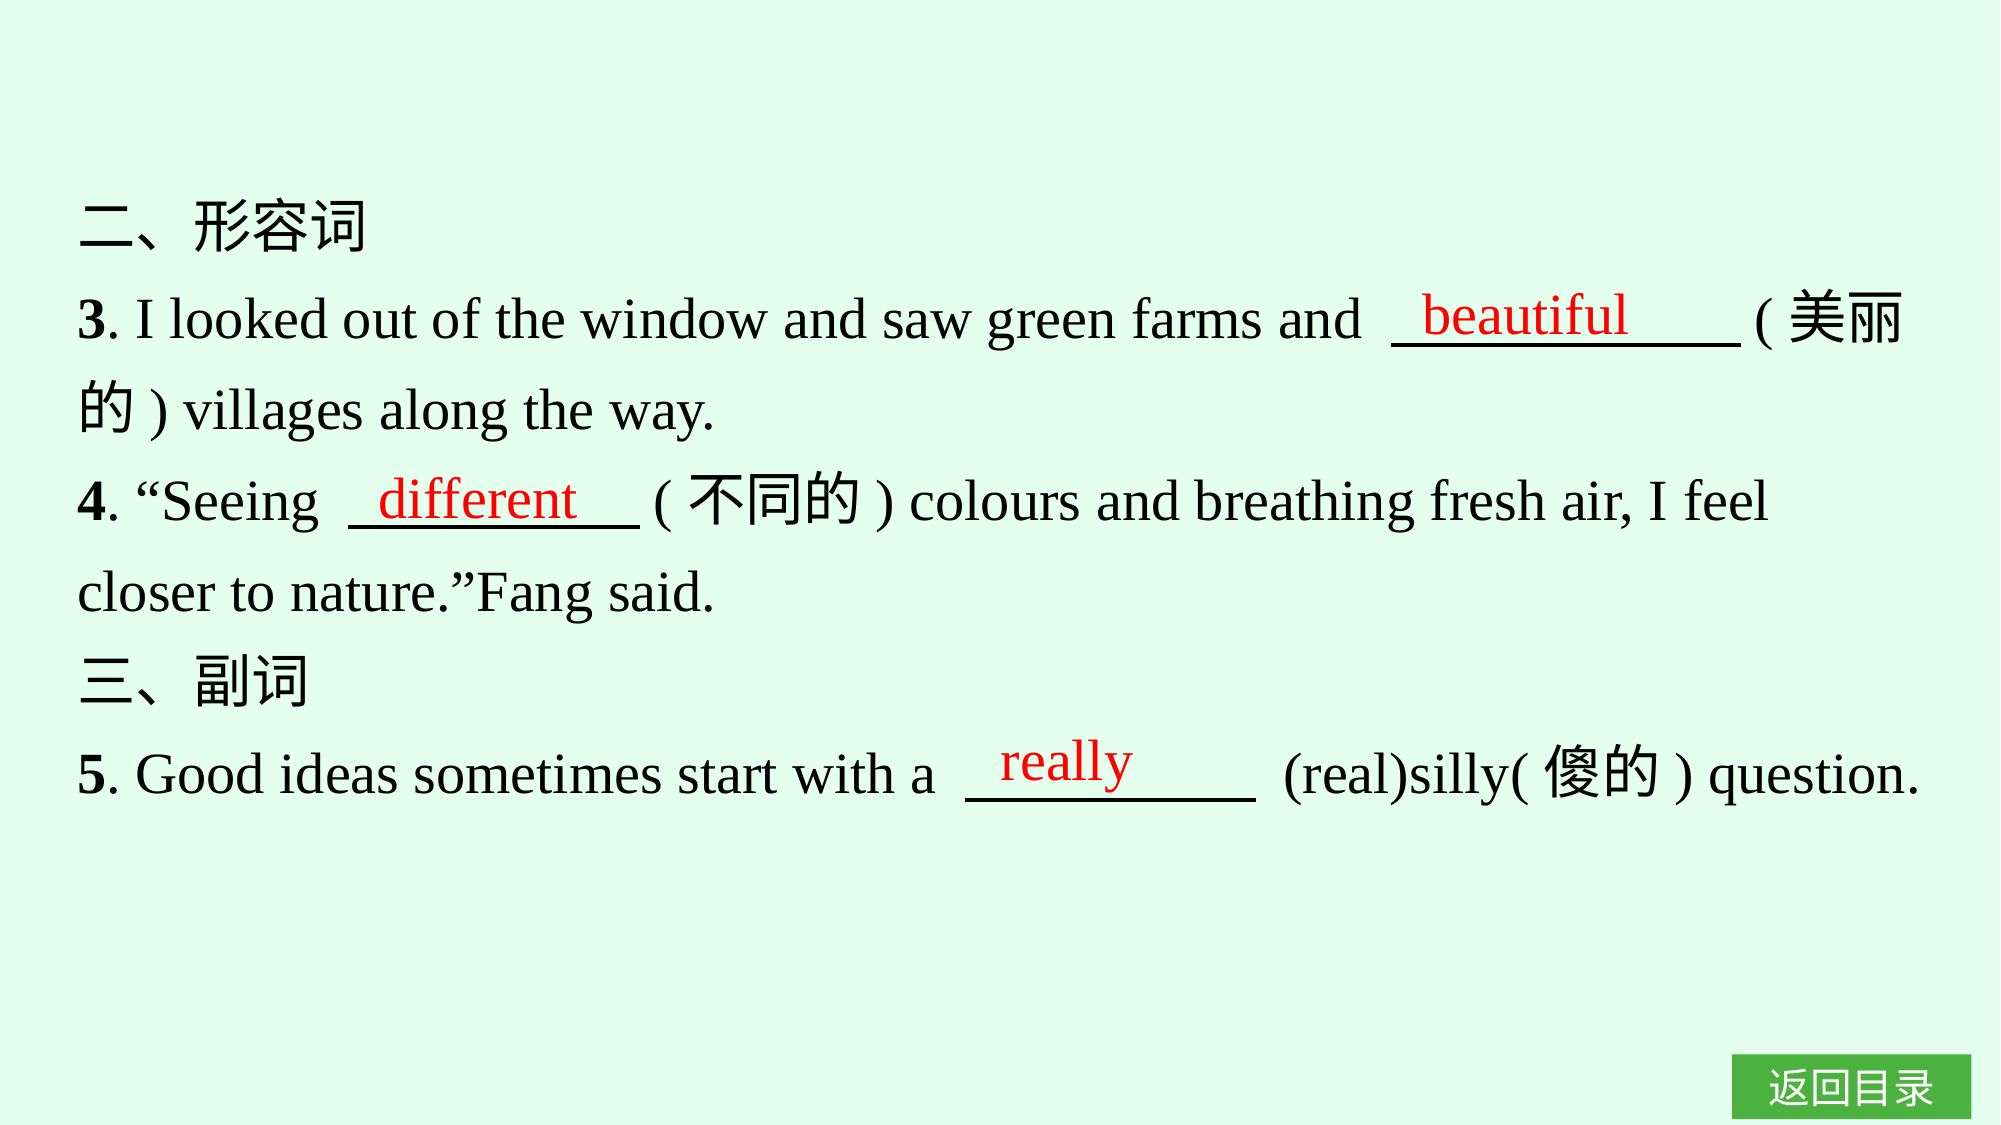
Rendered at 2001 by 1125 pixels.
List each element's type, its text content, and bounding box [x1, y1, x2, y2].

text_box different [363, 439, 593, 538]
text_box 二、形容词 3. I looked out of the window and saw green farms and (美丽的) villages along the way. 4. “Seeing (不同的) colours and breathing fresh air, I feel closer to nature.”Fang said. 三、副词 5. Good ideas sometimes start with a (real)silly(傻的) question. [62, 161, 1938, 813]
text_box beautiful [1407, 254, 1645, 354]
text_box really [986, 701, 1149, 800]
